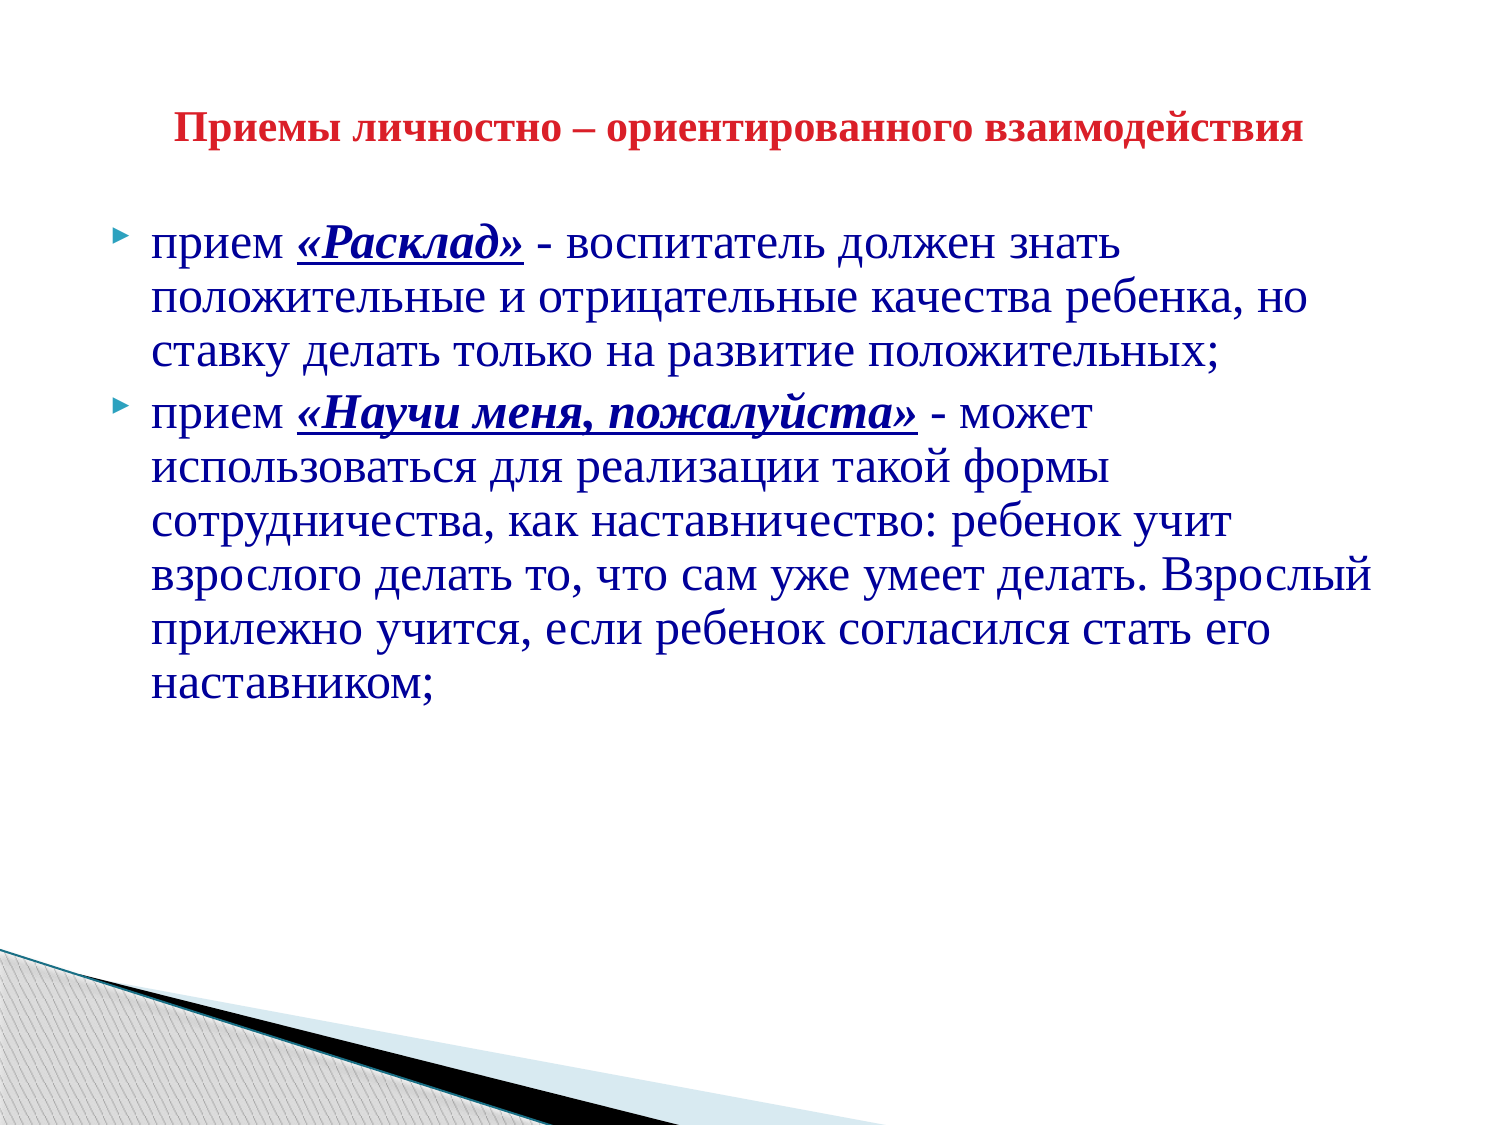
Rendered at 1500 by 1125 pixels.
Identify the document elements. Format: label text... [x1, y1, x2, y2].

list прием «Расклад» - воспитатель должен знать положительные и отрицательные качества ребенка, но ставку делать только на развитие положительных; прием «Научи меня, пожалуйста» - может использоваться для реализации такой формы сотрудничества, как наставничество: ребенок учит взрослого делать то, что сам уже умеет делать. Взрослый прилежно учится, если ребенок согласился стать его наставником; [76, 207, 1428, 1017]
title Приемы личностно – ориентированного взаимодействия [64, 31, 1415, 211]
